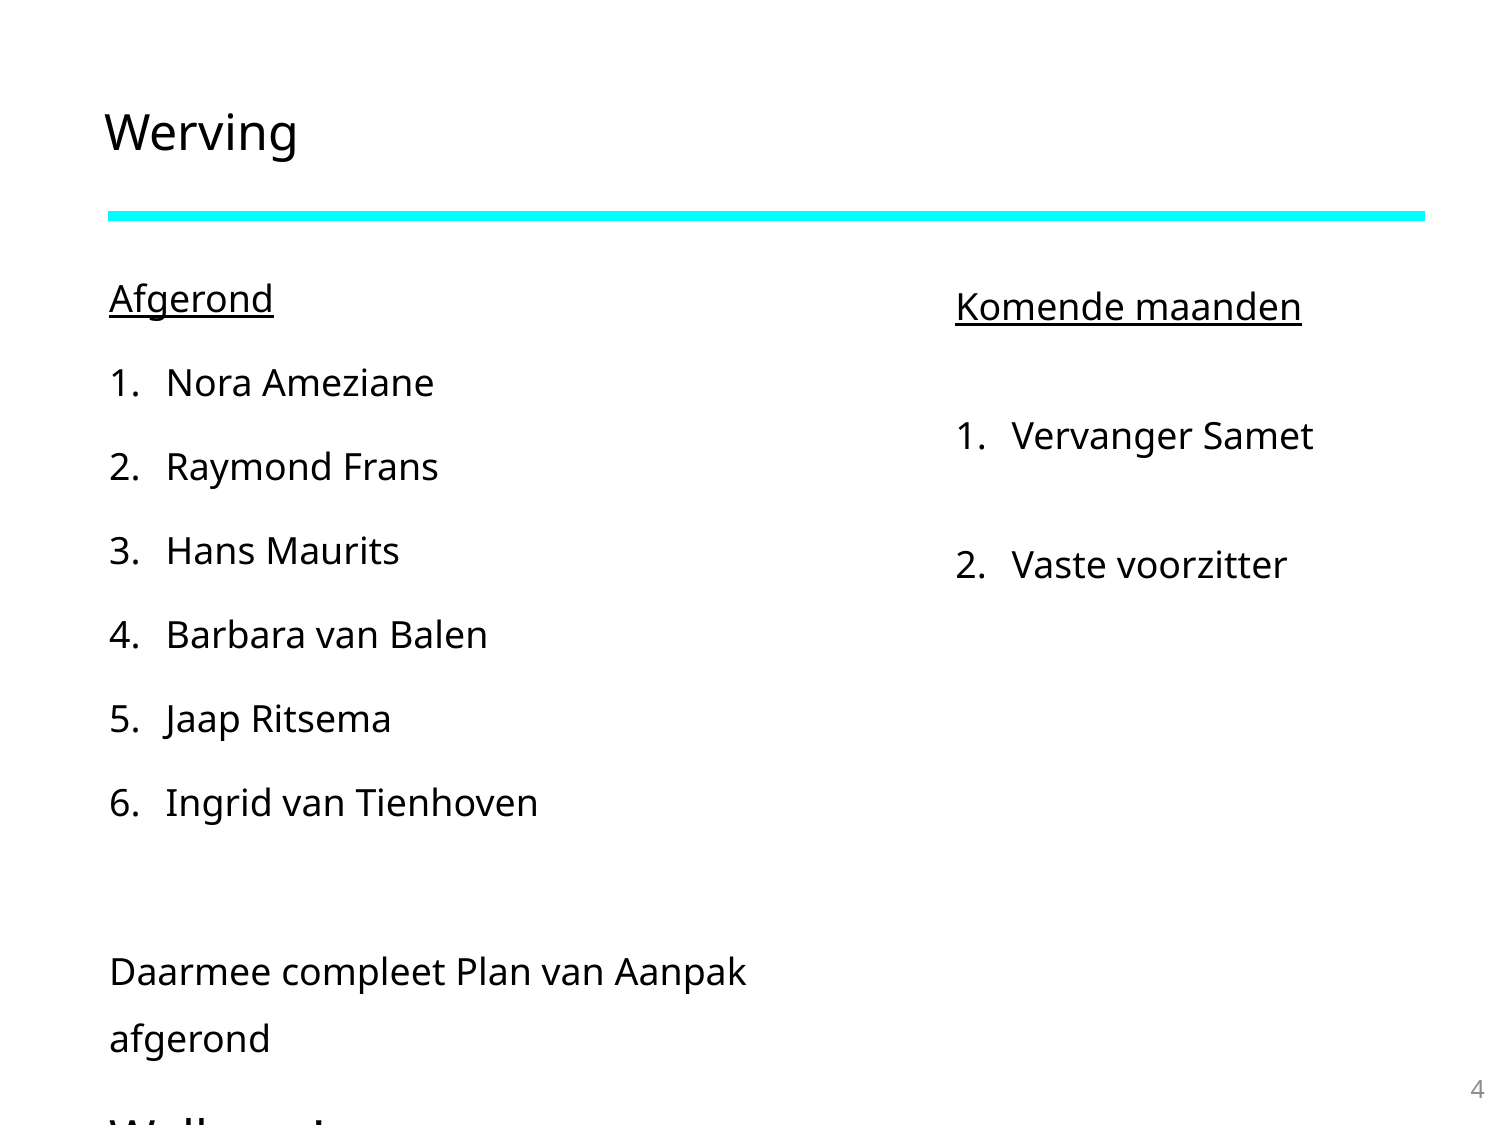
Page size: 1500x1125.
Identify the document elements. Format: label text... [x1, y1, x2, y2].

text_box Afgerond Nora Ameziane Raymond Frans Hans Maurits Barbara van Balen Jaap Ritsema Ingrid van Tienhoven Daarmee compleet Plan van Aanpak afgerond Welkom ! [94, 244, 915, 1125]
title Werving [89, 58, 1425, 210]
slide_number 4 [1162, 1060, 1500, 1121]
text_box Komende maanden Vervanger Samet Vaste voorzitter [940, 207, 1420, 723]
